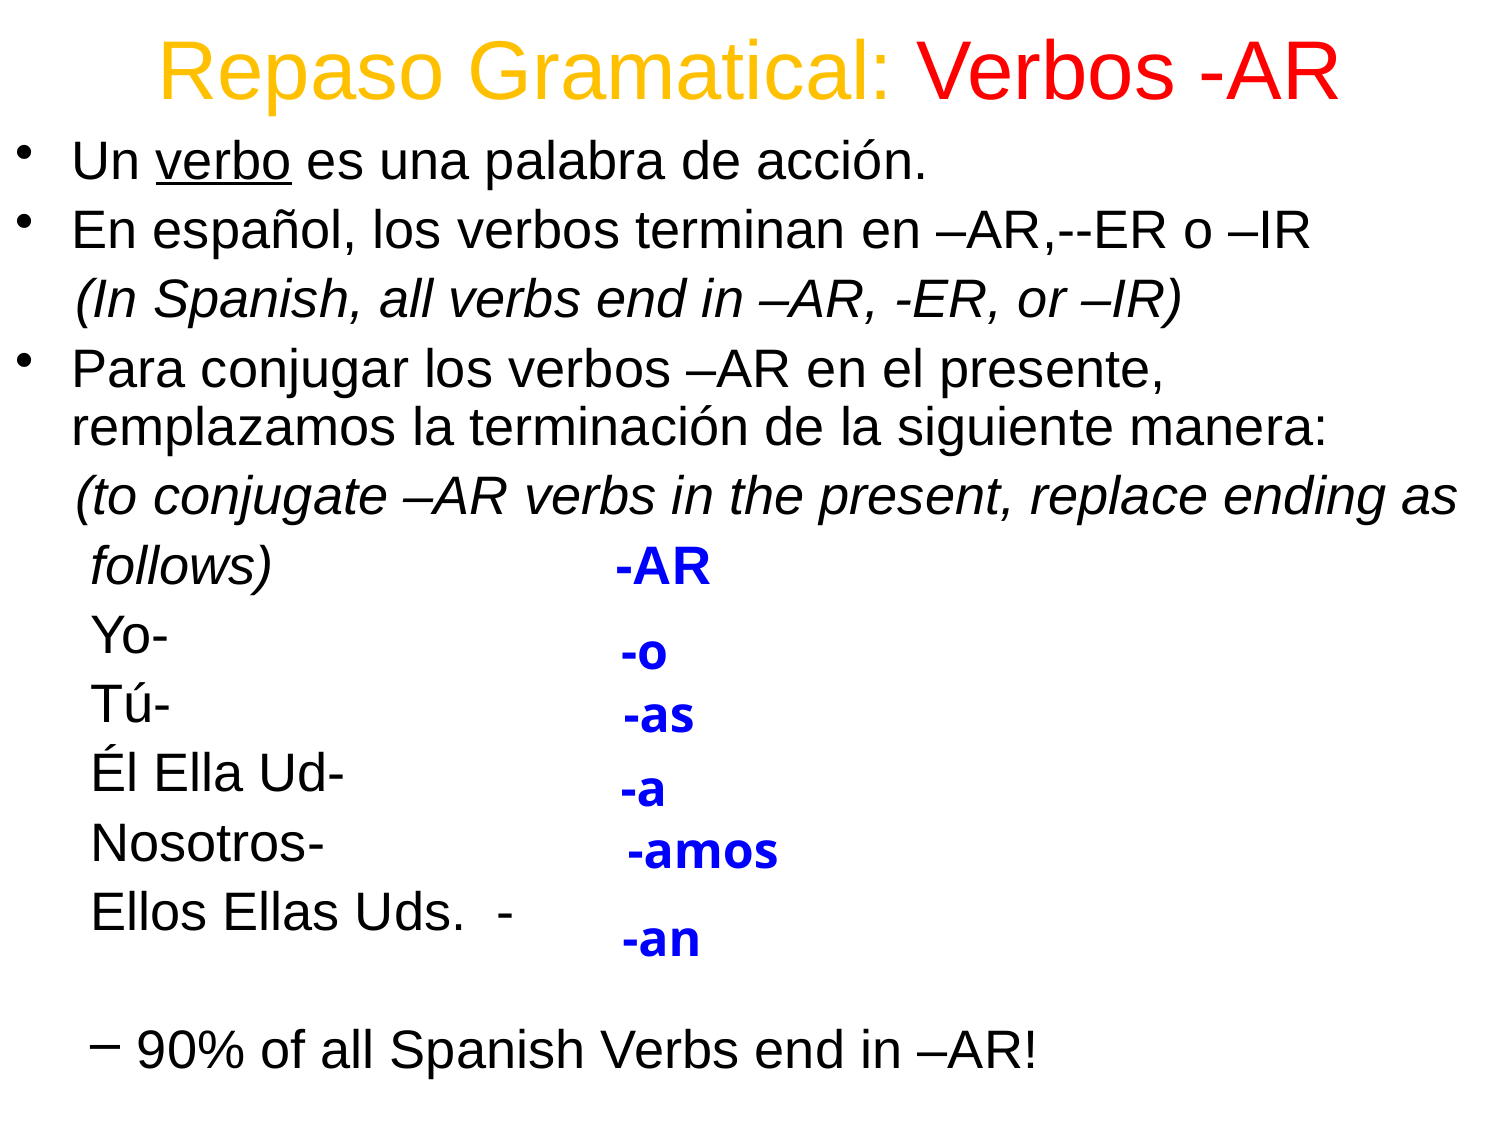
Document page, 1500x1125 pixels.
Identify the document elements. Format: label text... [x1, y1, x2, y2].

text_box -amos [612, 811, 794, 887]
list Un verbo es una palabra de acción. En español, los verbos terminan en –AR,--ER o –IR (In Spanish, all verbs end in –AR, -ER, or –IR) Para conjugar los verbos –AR en el presente, remplazamos la terminación de la siguiente manera: (to conjugate –AR verbs in the present, replace ending as follows) -AR Yo- Tú- Él Ella Ud- Nosotros- Ellos Ellas Uds. - 90% of all Spanish Verbs end in –AR! [0, 125, 1500, 1075]
text_box -an [607, 899, 717, 974]
text_box -o [606, 612, 683, 688]
text_box -as [608, 674, 710, 750]
title Repaso Gramatical: Verbos -AR [75, 0, 1425, 125]
text_box -a [605, 749, 682, 824]
